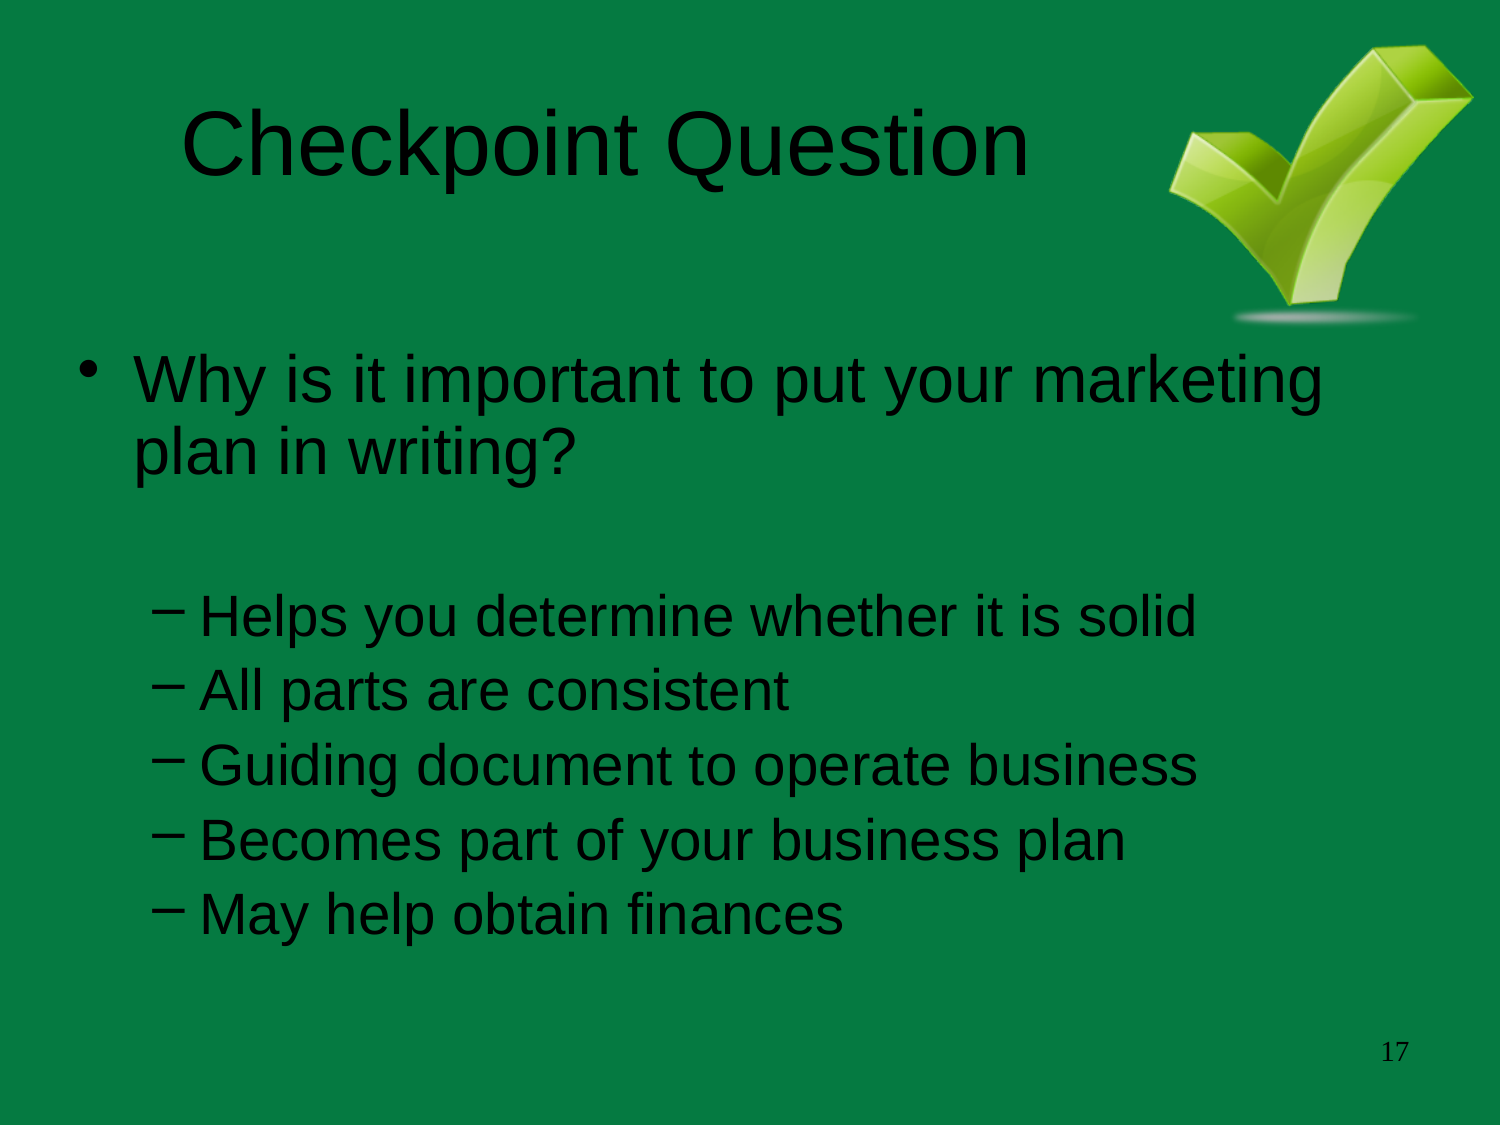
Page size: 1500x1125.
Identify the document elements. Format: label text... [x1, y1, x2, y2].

title Checkpoint Question [74, 44, 1119, 233]
slide_number 17 [1074, 1024, 1426, 1103]
picture [1124, 0, 1500, 376]
list Why is it important to put your marketing plan in writing? Helps you determine whether it is solid All parts are consistent Guiding document to operate business Becomes part of your business plan May help obtain finances [62, 337, 1413, 1081]
